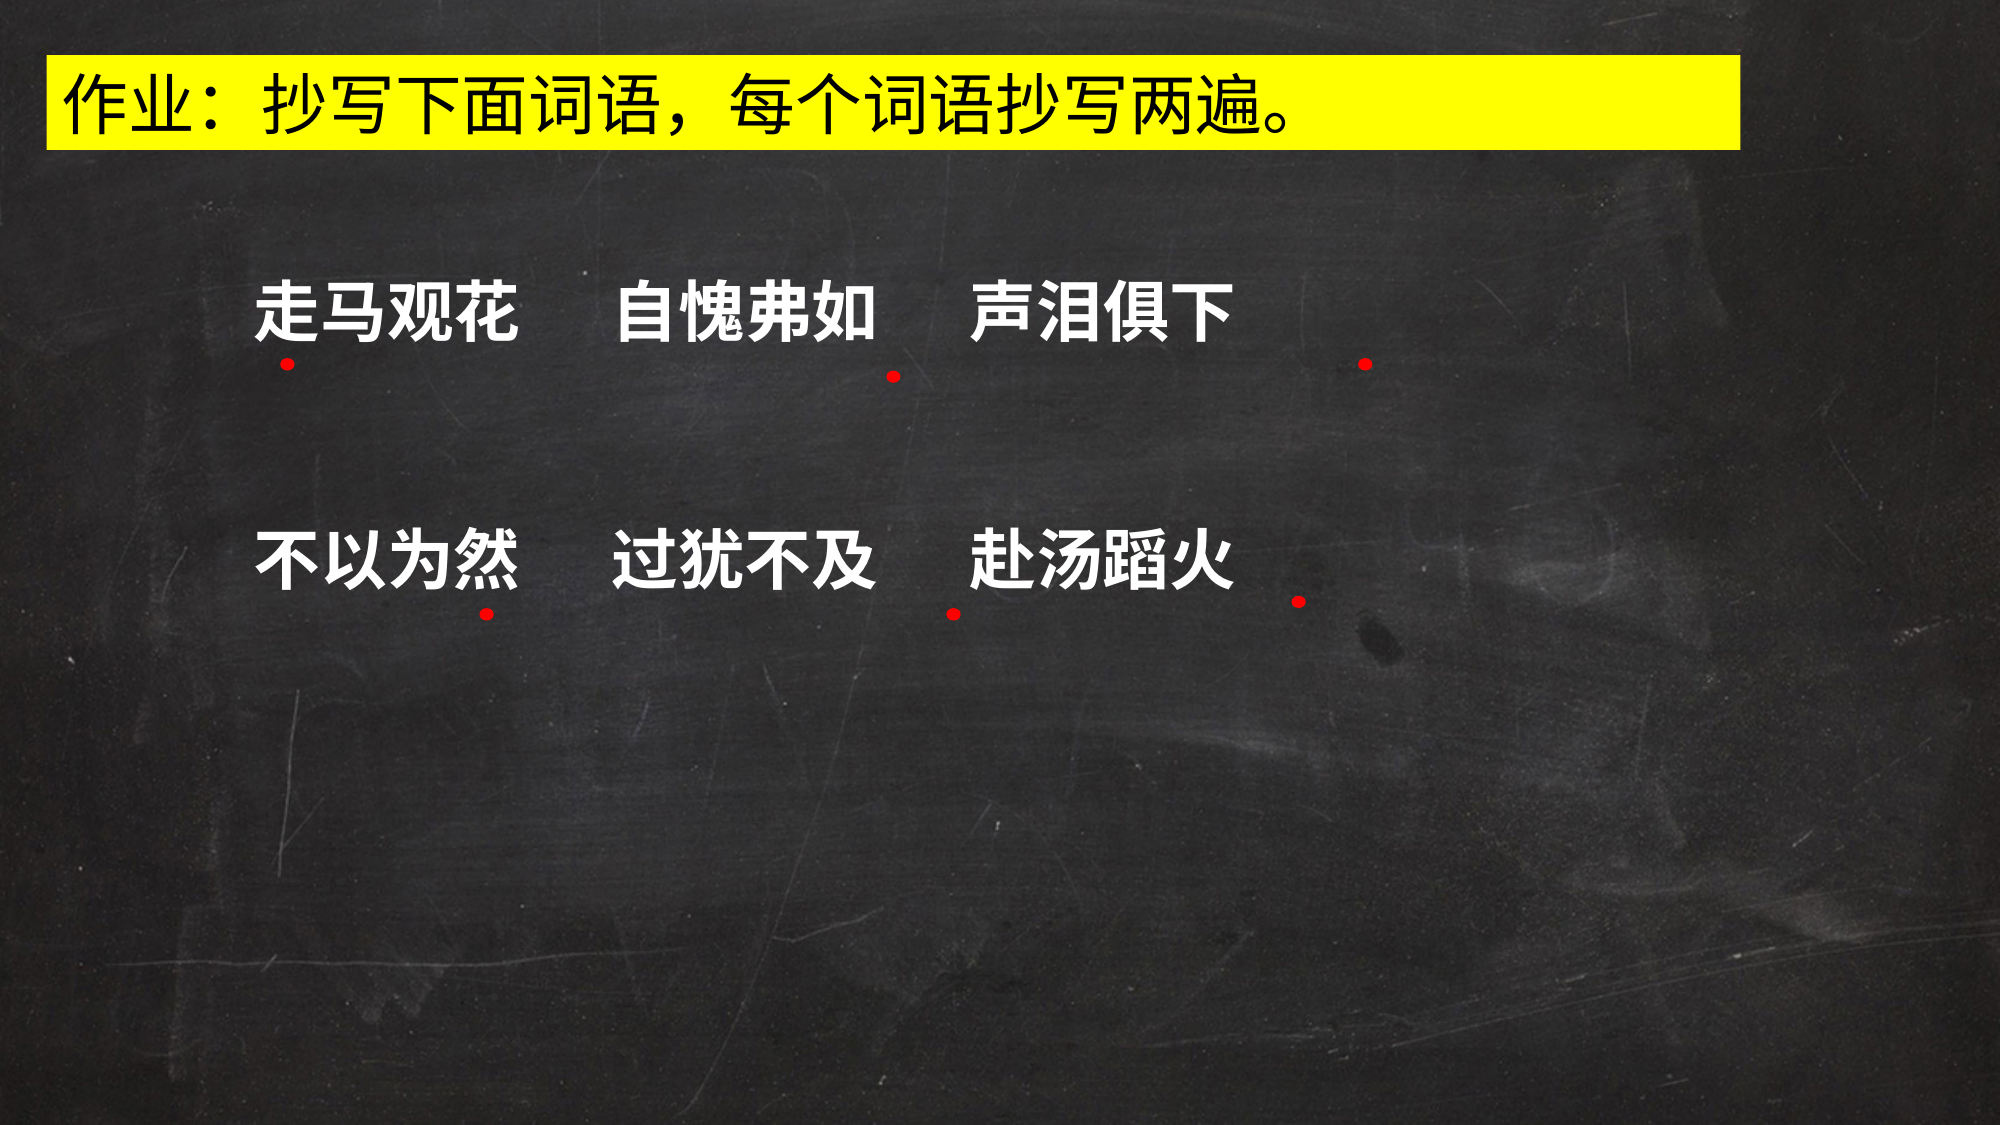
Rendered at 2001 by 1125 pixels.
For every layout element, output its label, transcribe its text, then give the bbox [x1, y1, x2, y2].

text_box [946, 608, 961, 621]
text_box 作业：抄写下面词语，每个词语抄写两遍。 [46, 55, 1741, 150]
text_box [479, 608, 494, 621]
text_box [886, 370, 901, 383]
text_box [1291, 595, 1306, 609]
text_box 走马观花 自愧弗如 声泪俱下 [238, 261, 1828, 437]
text_box [280, 357, 295, 371]
text_box [1358, 357, 1373, 371]
picture [0, 0, 2000, 1125]
text_box 不以为然 过犹不及 赴汤蹈火 [238, 510, 1798, 685]
